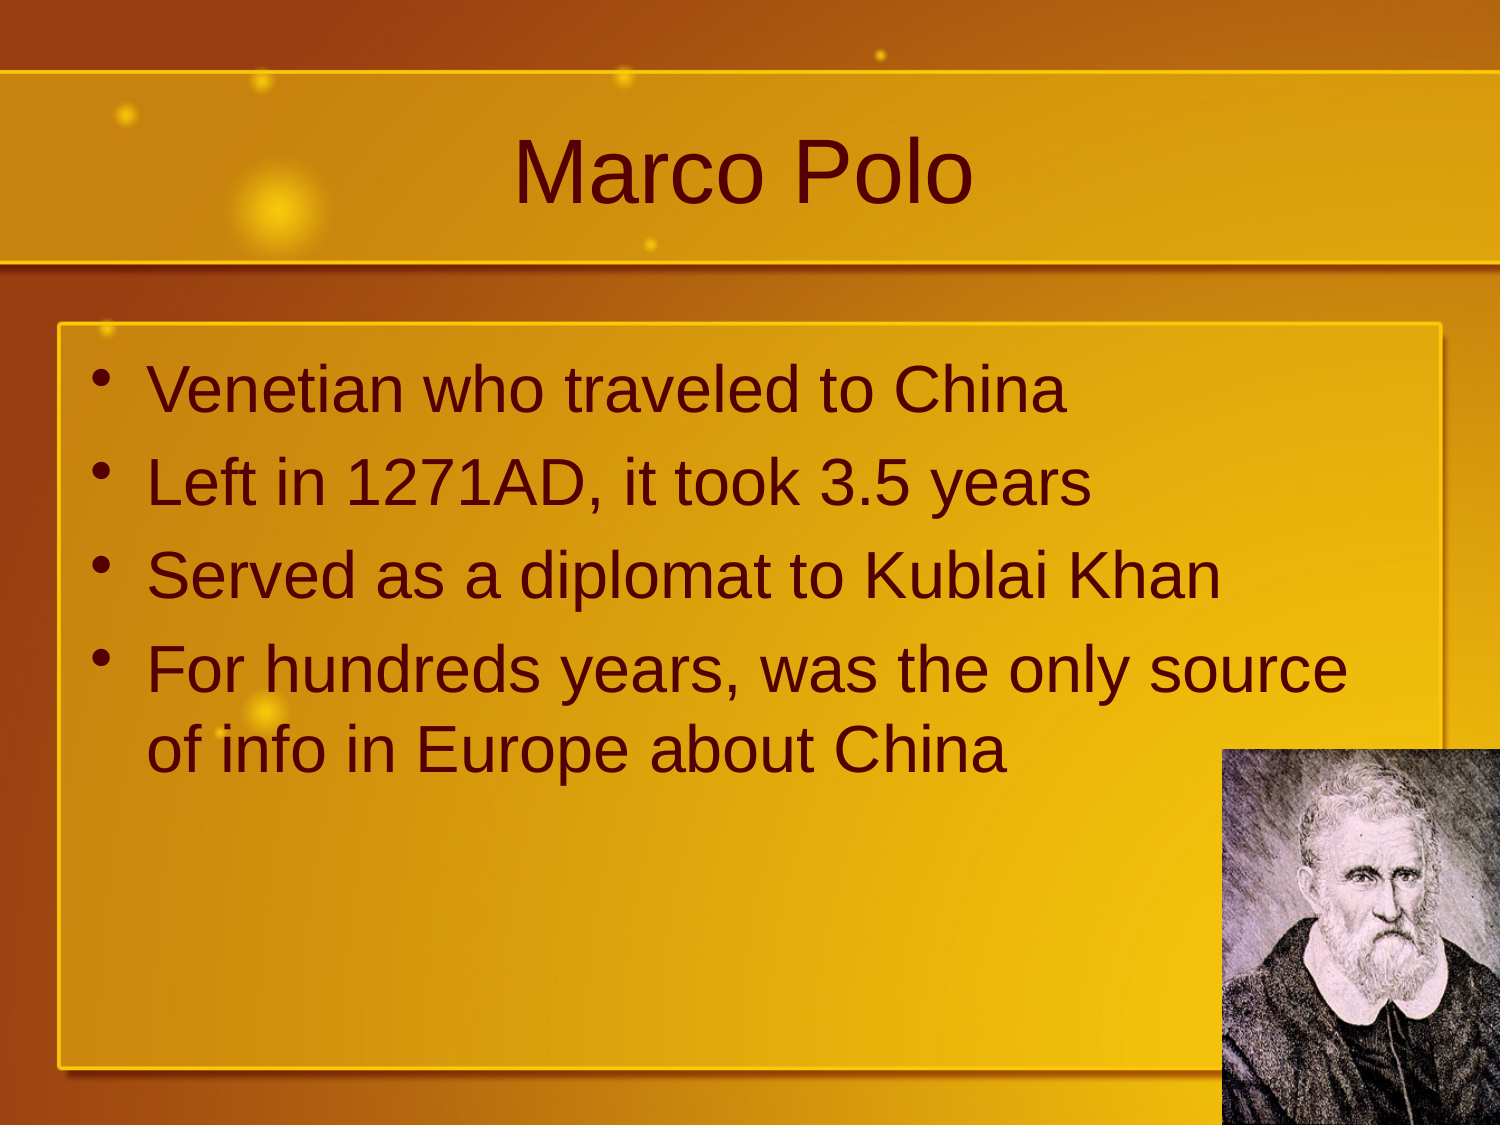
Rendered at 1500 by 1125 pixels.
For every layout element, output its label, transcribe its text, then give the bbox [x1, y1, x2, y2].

picture [0, 0, 1500, 1125]
list Venetian who traveled to China Left in 1271AD, it took 3.5 years Served as a diplomat to Kublai Khan For hundreds years, was the only source of info in Europe about China [74, 337, 1426, 1059]
title Marco Polo [29, 77, 1460, 256]
